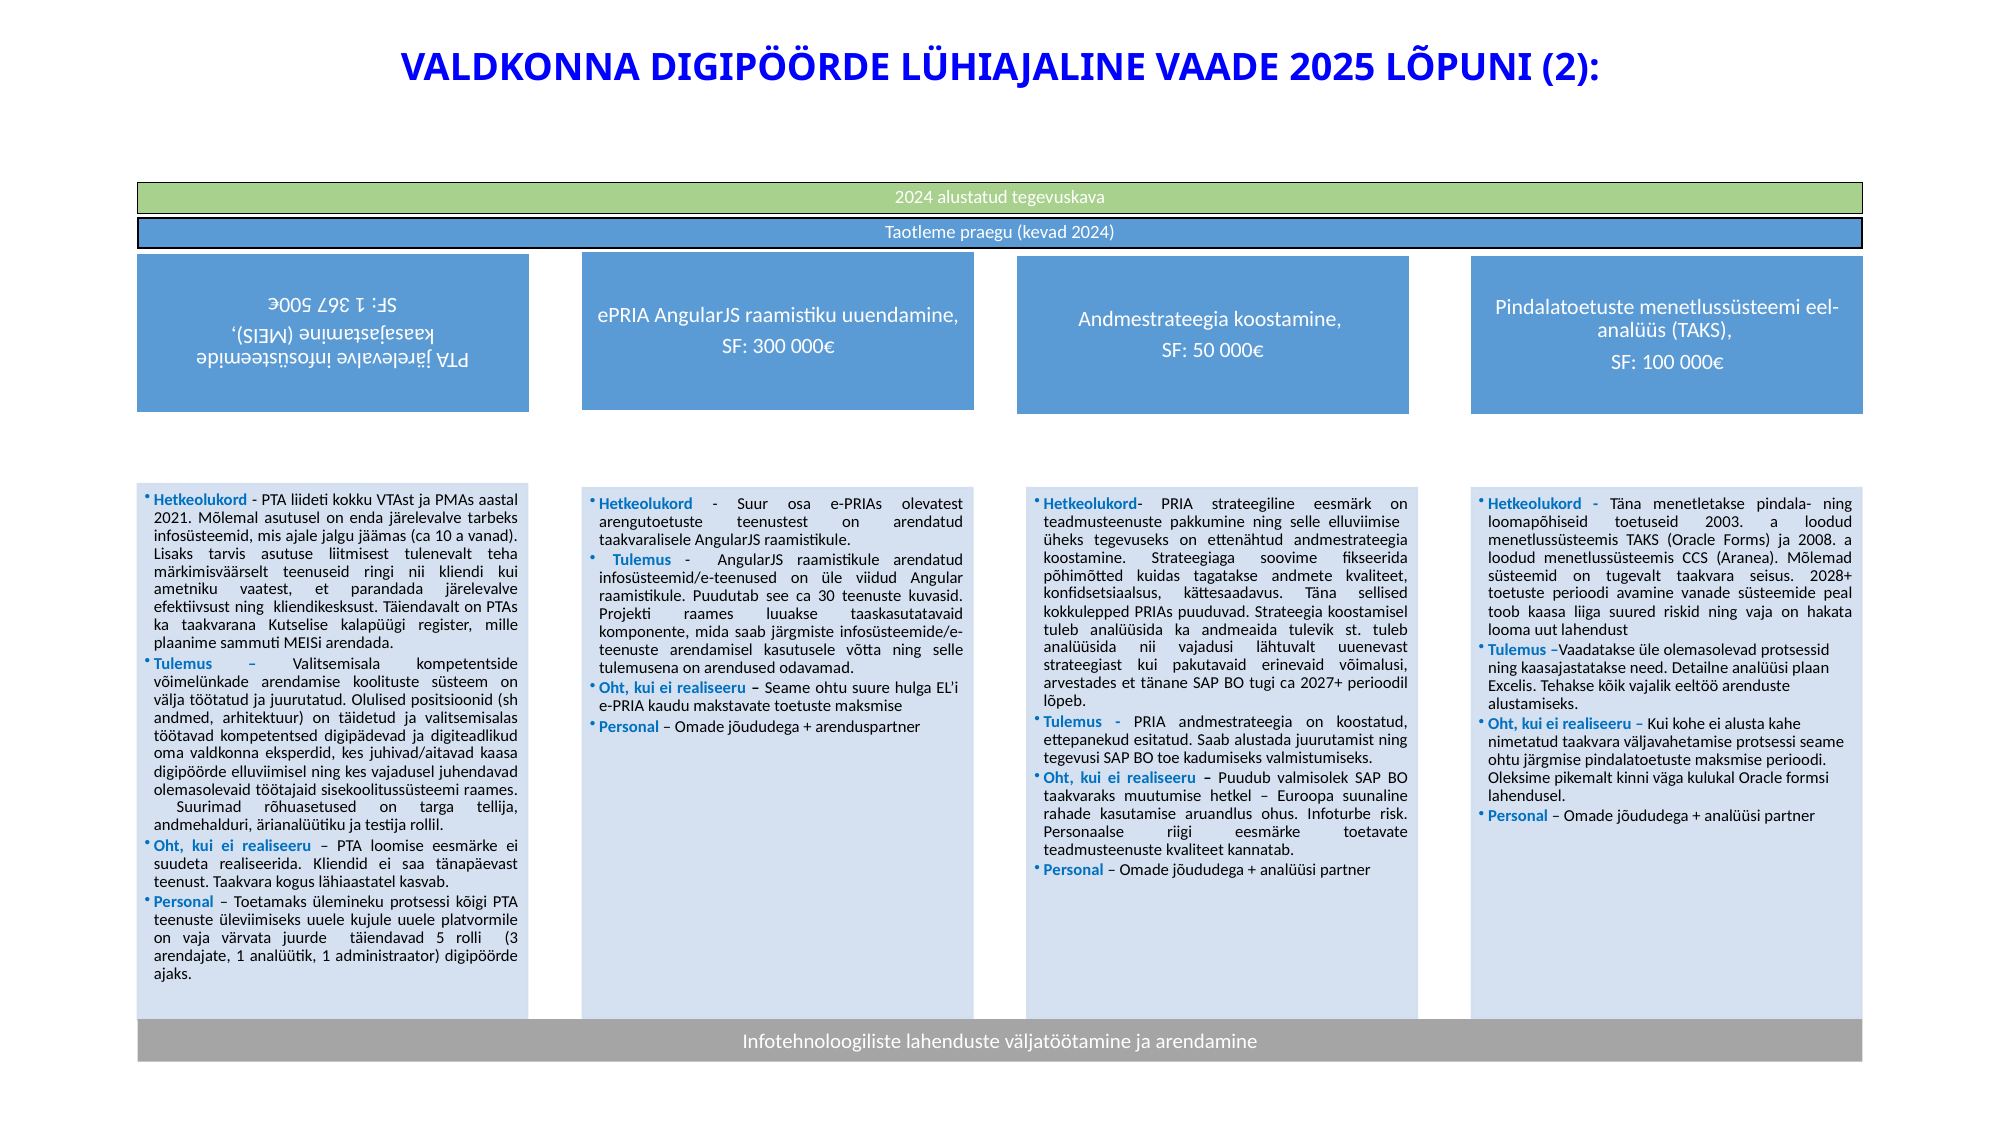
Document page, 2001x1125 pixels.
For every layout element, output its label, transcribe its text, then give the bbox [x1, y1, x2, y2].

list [137, 249, 1863, 1108]
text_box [137, 217, 1863, 249]
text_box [137, 182, 1863, 214]
text_box VALDKONNA DIGIPÖÖRDE LÜHIAJALINE VAADE 2025 LÕPUNI (2): [39, 40, 1961, 223]
